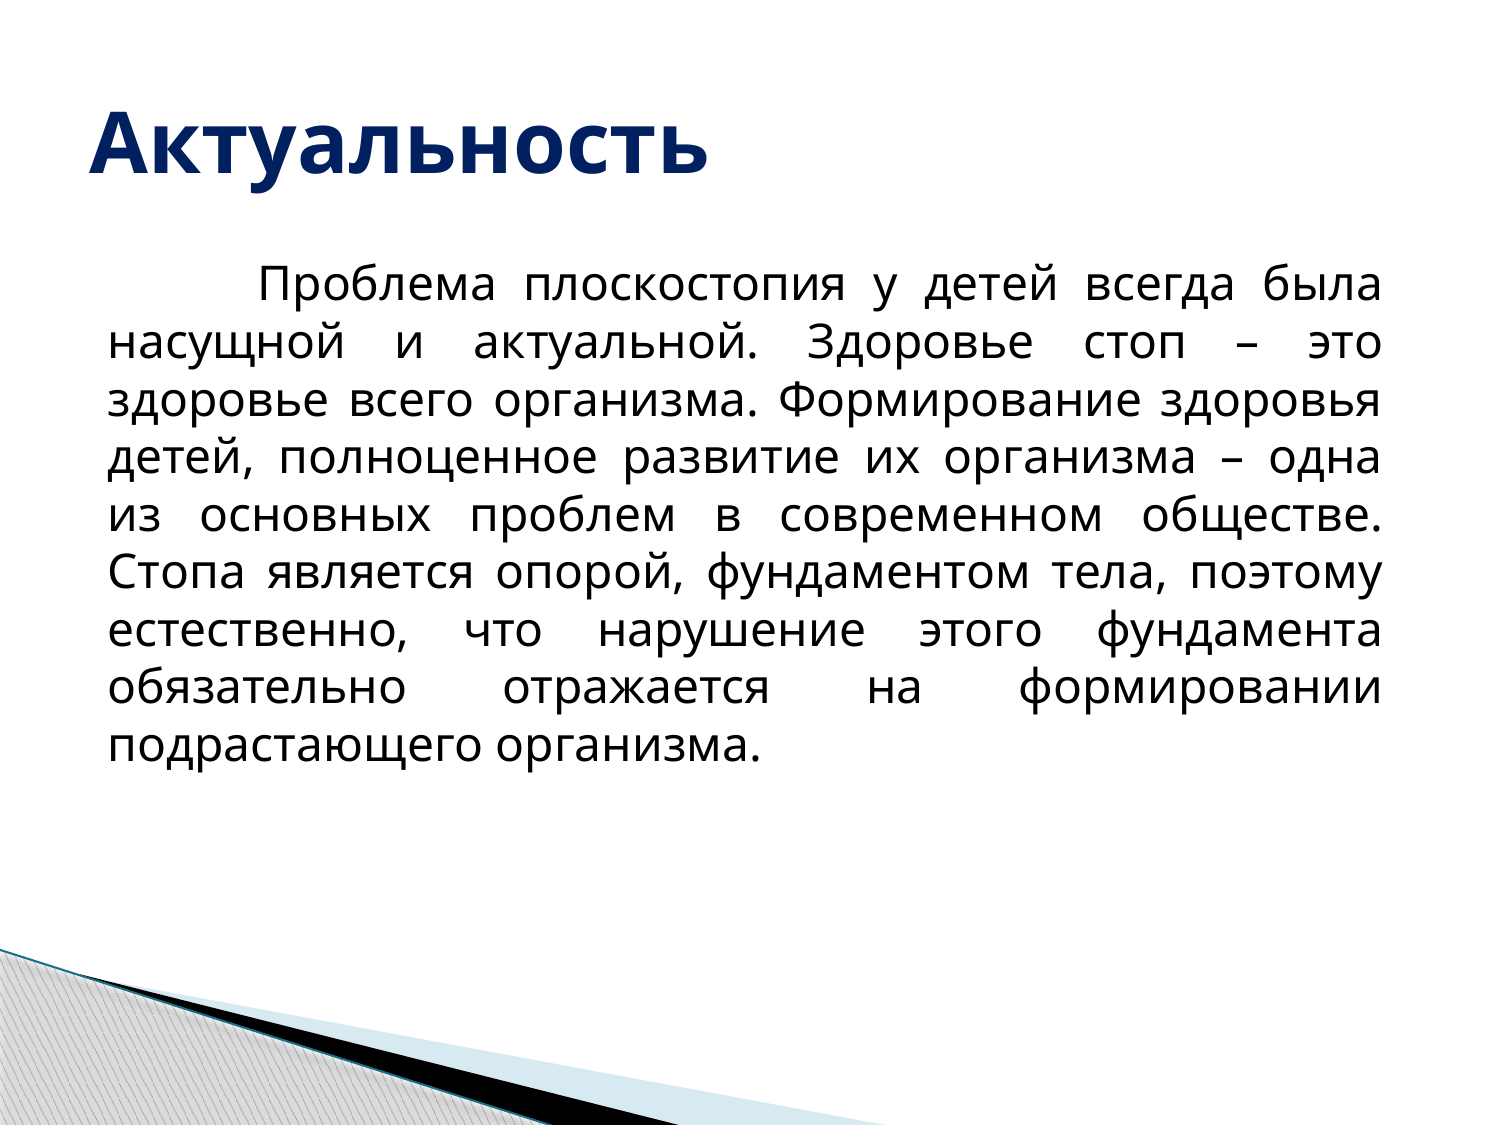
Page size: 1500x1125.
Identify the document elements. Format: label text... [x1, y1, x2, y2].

title Актуальность [75, 45, 1425, 233]
list Проблема плоскостопия у детей всегда была насущной и актуальной. Здоровье стоп – это здоровье всего организма. Формирование здоровья детей, полноценное развитие их организма – одна из основных проблем в современном обществе. Стопа является опорой, фундаментом тела, поэтому естественно, что нарушение этого фундамента обязательно отражается на формировании подрастающего организма. [75, 243, 1400, 986]
